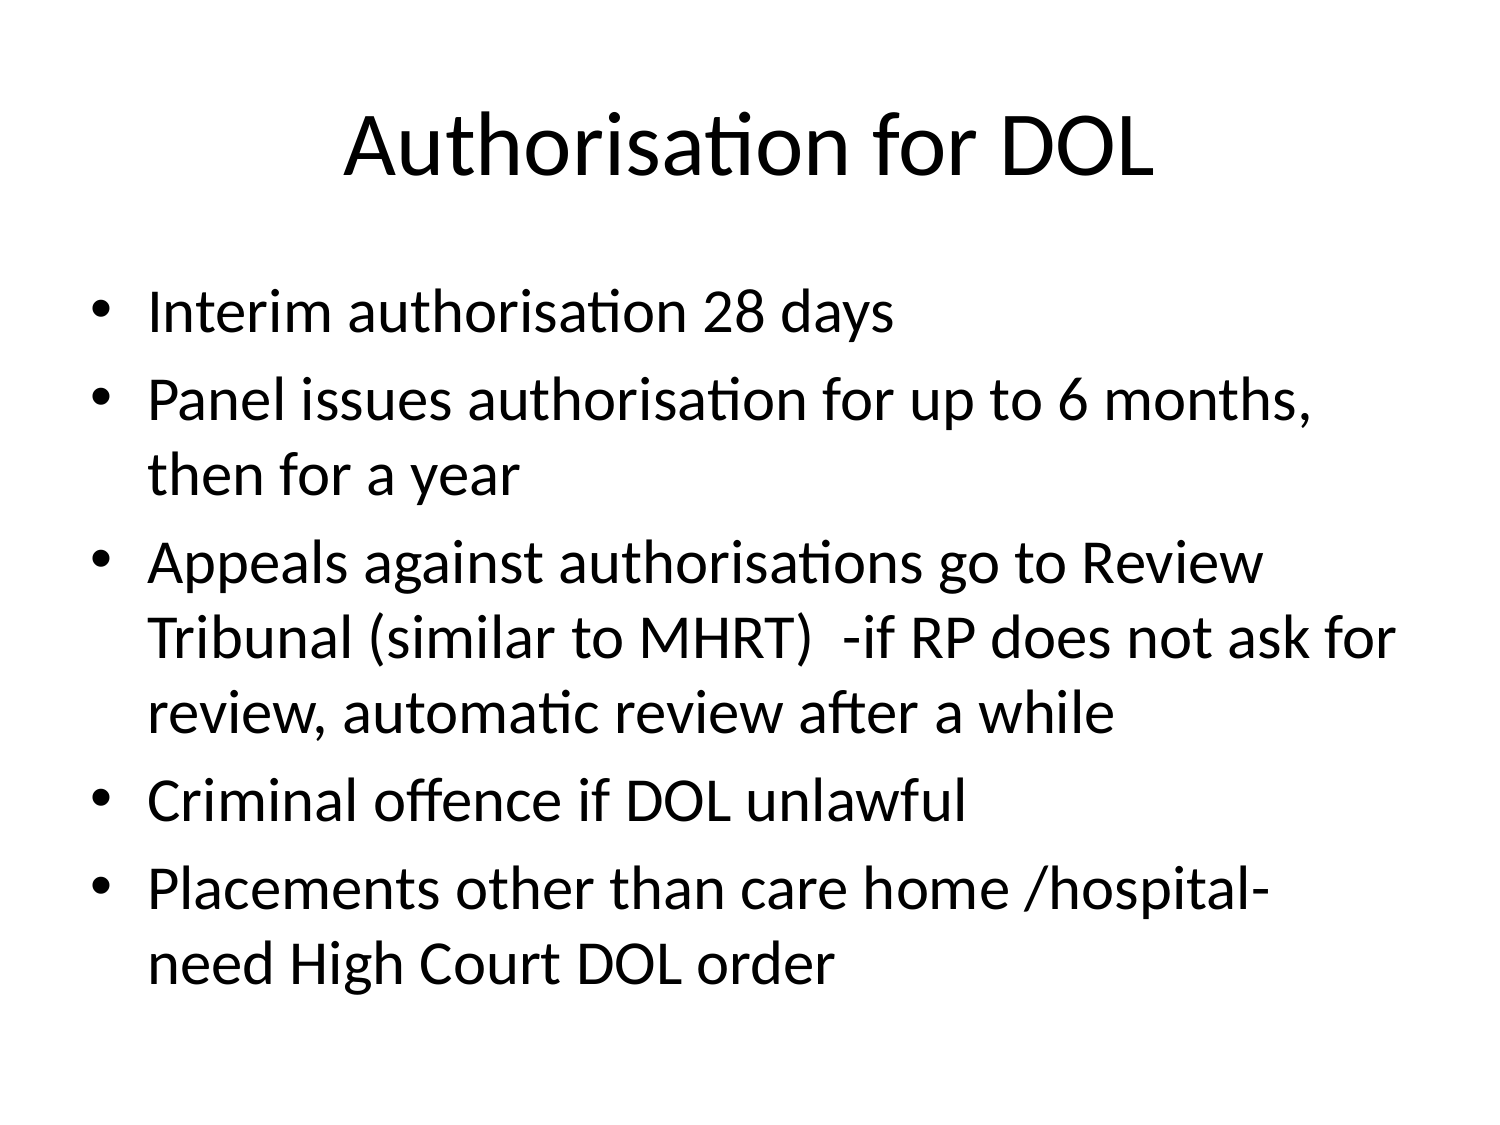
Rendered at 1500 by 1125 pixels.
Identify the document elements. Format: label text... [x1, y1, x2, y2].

title Authorisation for DOL [75, 45, 1425, 233]
list Interim authorisation 28 days Panel issues authorisation for up to 6 months, then for a year Appeals against authorisations go to Review Tribunal (similar to MHRT) -if RP does not ask for review, automatic review after a while Criminal offence if DOL unlawful Placements other than care home /hospital- need High Court DOL order [75, 262, 1425, 1005]
